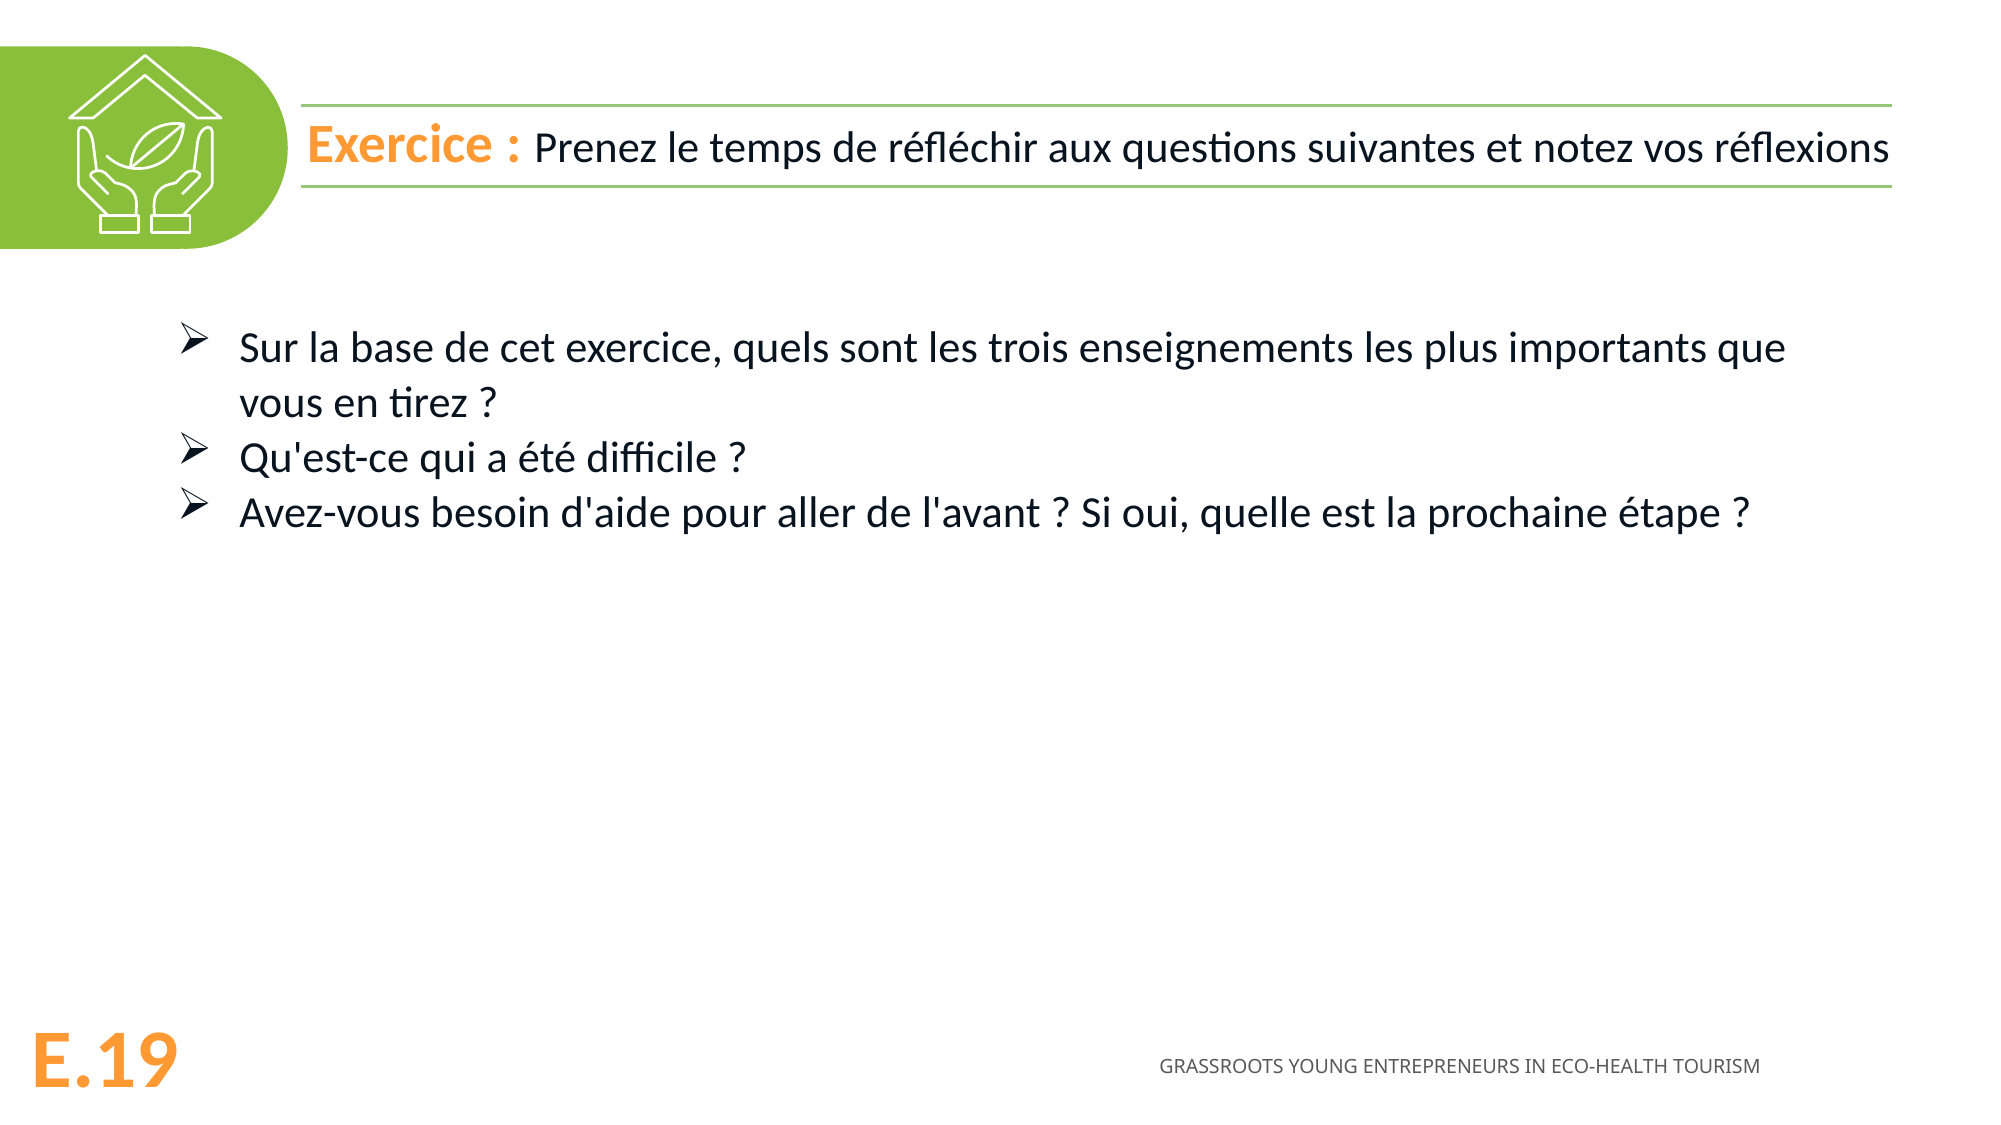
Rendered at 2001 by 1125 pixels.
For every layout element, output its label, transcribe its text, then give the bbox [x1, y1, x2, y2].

list Exercice : Prenez le temps de réfléchir aux questions suivantes et notez vos réflexions [287, 77, 1958, 249]
list Sur la base de cet exercice, quels sont les trois enseignements les plus importants que vous en tirez ? Qu'est-ce qui a été difficile ? Avez-vous besoin d'aide pour aller de l'avant ? Si oui, quelle est la prochaine étape ? [106, 296, 1904, 964]
text_box [0, 46, 288, 249]
text_box GRASSROOTS YOUNG ENTREPRENEURS IN ECO-HEALTH TOURISM [1144, 1046, 1852, 1085]
text_box E.19 [11, 1019, 300, 1125]
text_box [68, 54, 222, 233]
